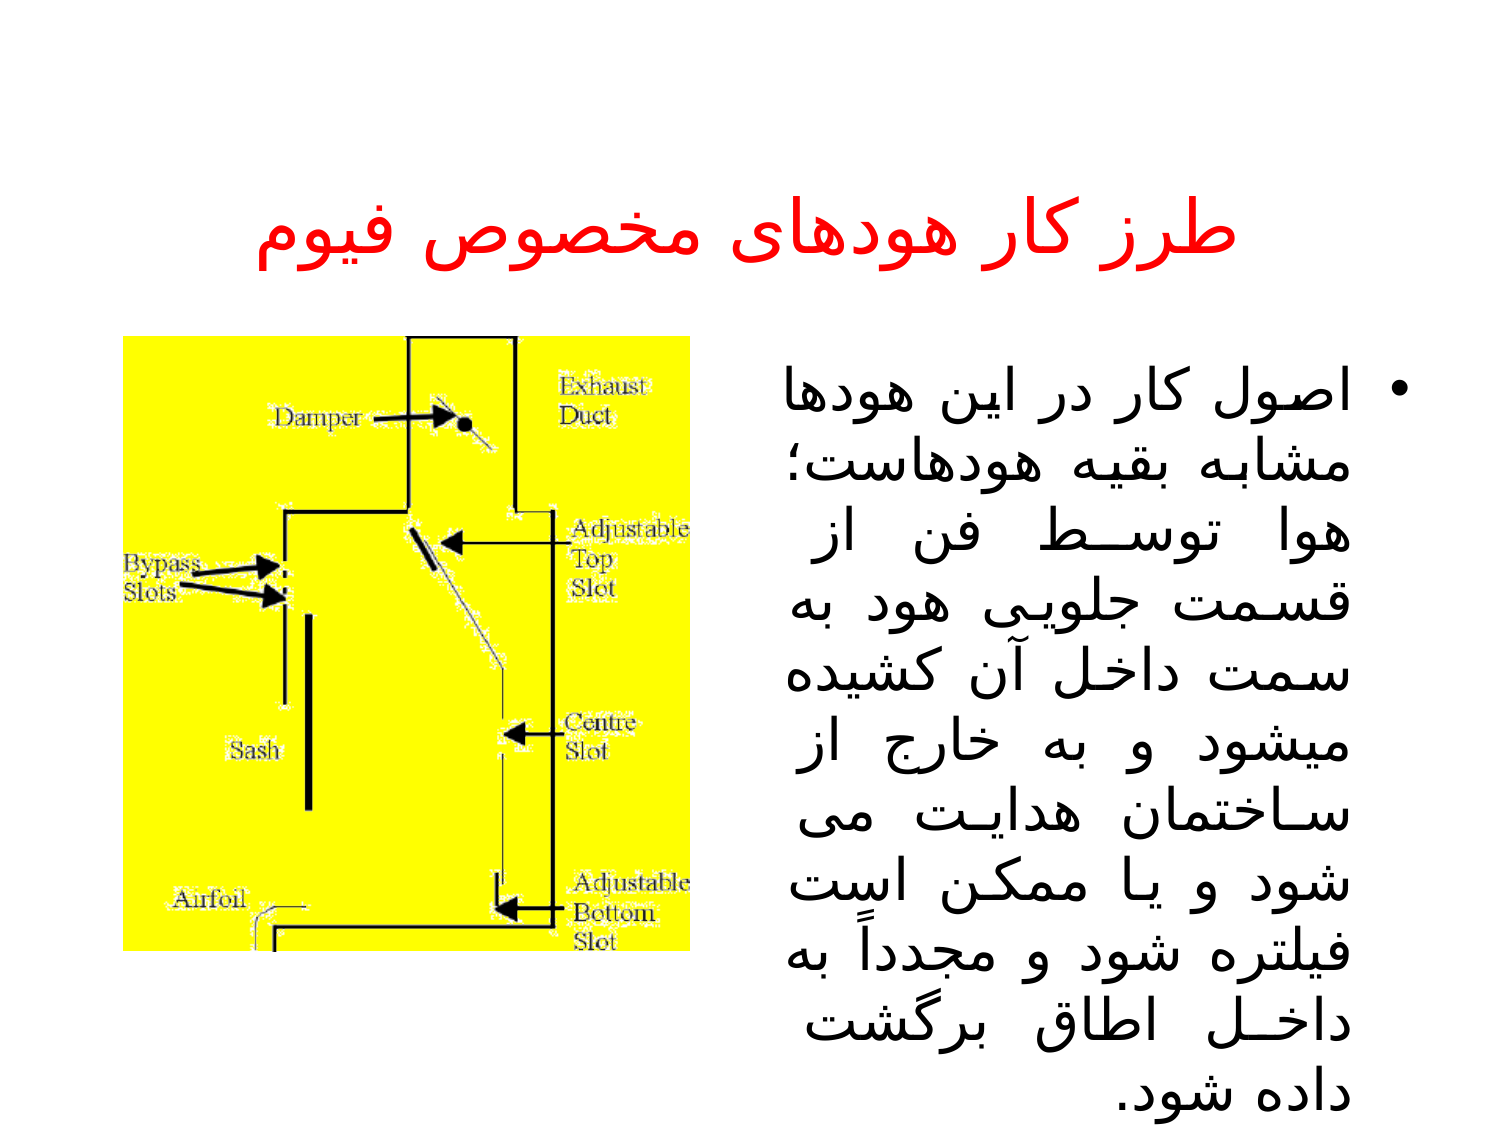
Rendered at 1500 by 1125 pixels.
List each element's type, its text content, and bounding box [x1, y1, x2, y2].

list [122, 335, 690, 952]
list اصول کار در این هودها مشابه بقیه هودهاست؛ هوا توسط فن از قسمت جلویی هود به سمت داخل آن کشیده میشود و به خارج از ساختمان هدایت می شود و یا ممکن است فیلتره شود و مجدداً به داخل اطاق برگشت داده شود. [762, 344, 1425, 925]
title طرز کار هودهای مخصوص فیوم [128, 117, 1367, 330]
